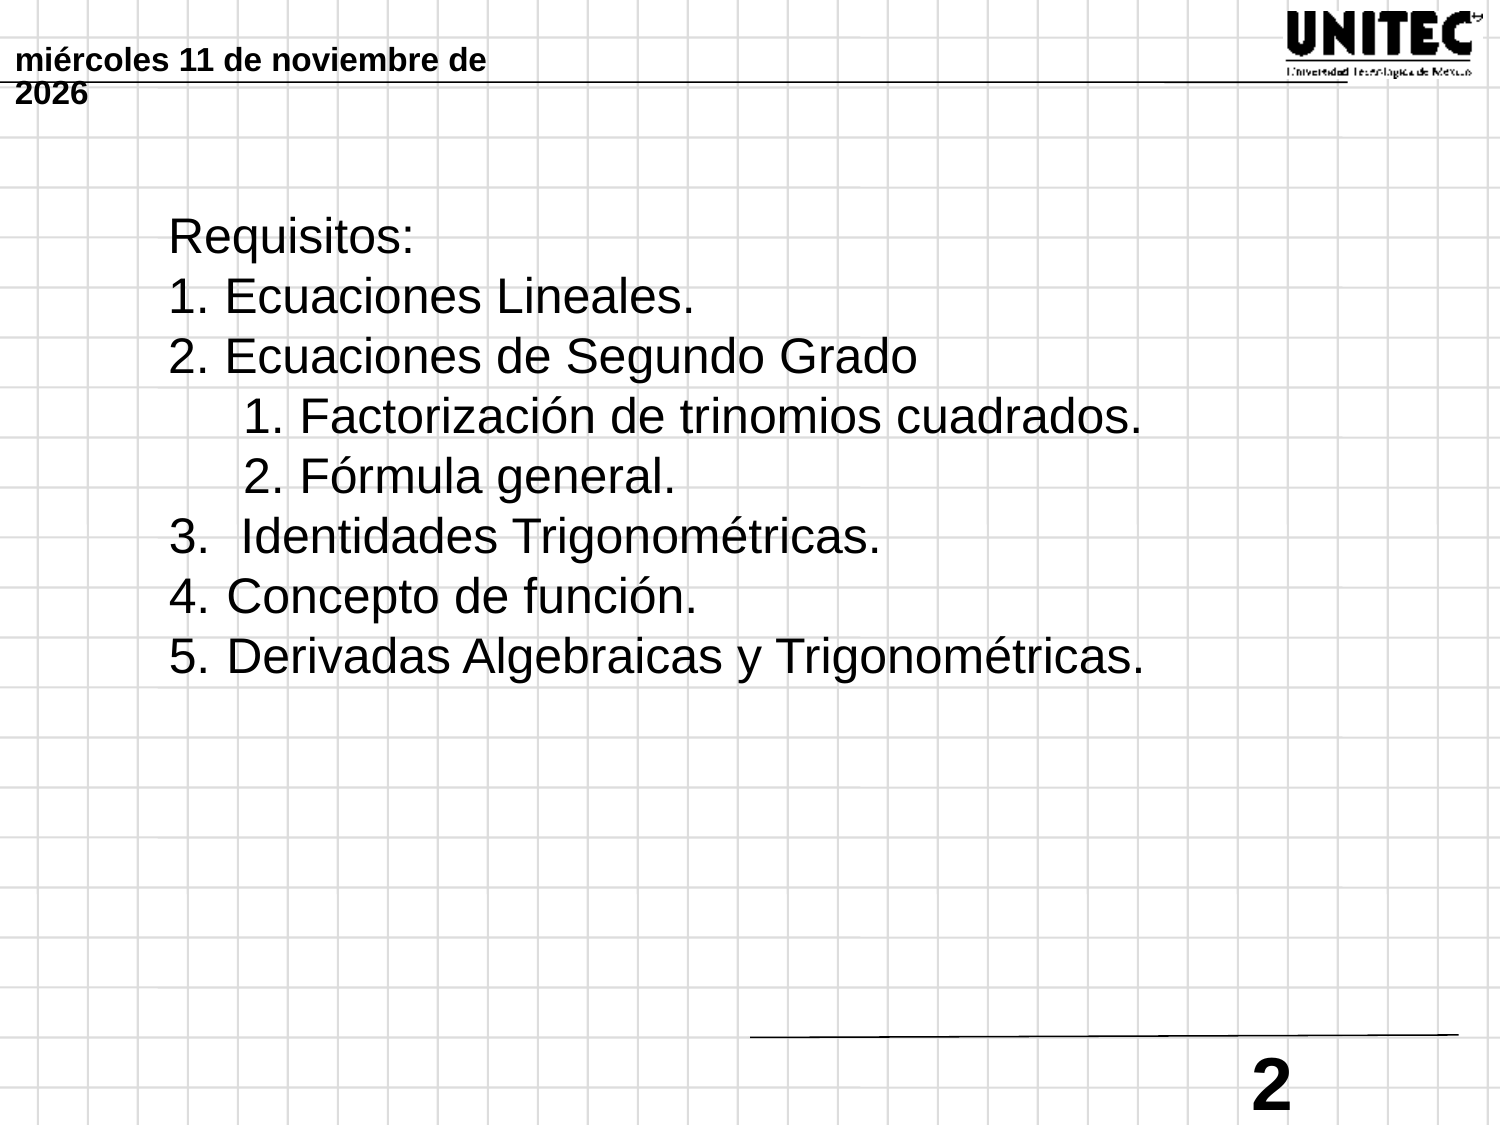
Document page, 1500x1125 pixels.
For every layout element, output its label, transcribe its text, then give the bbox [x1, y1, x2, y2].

slide_number 2 [1199, 1013, 1452, 1109]
text_box Requisitos: Ecuaciones Lineales. Ecuaciones de Segundo Grado Factorización de trinomios cuadrados. Fórmula general. Identidades Trigonométricas. Concepto de función. Derivadas Algebraicas y Trigonométricas. [153, 196, 1161, 691]
slide_number lunes, 23 de enero de 2012 [0, 31, 526, 110]
picture [1283, 11, 1483, 79]
